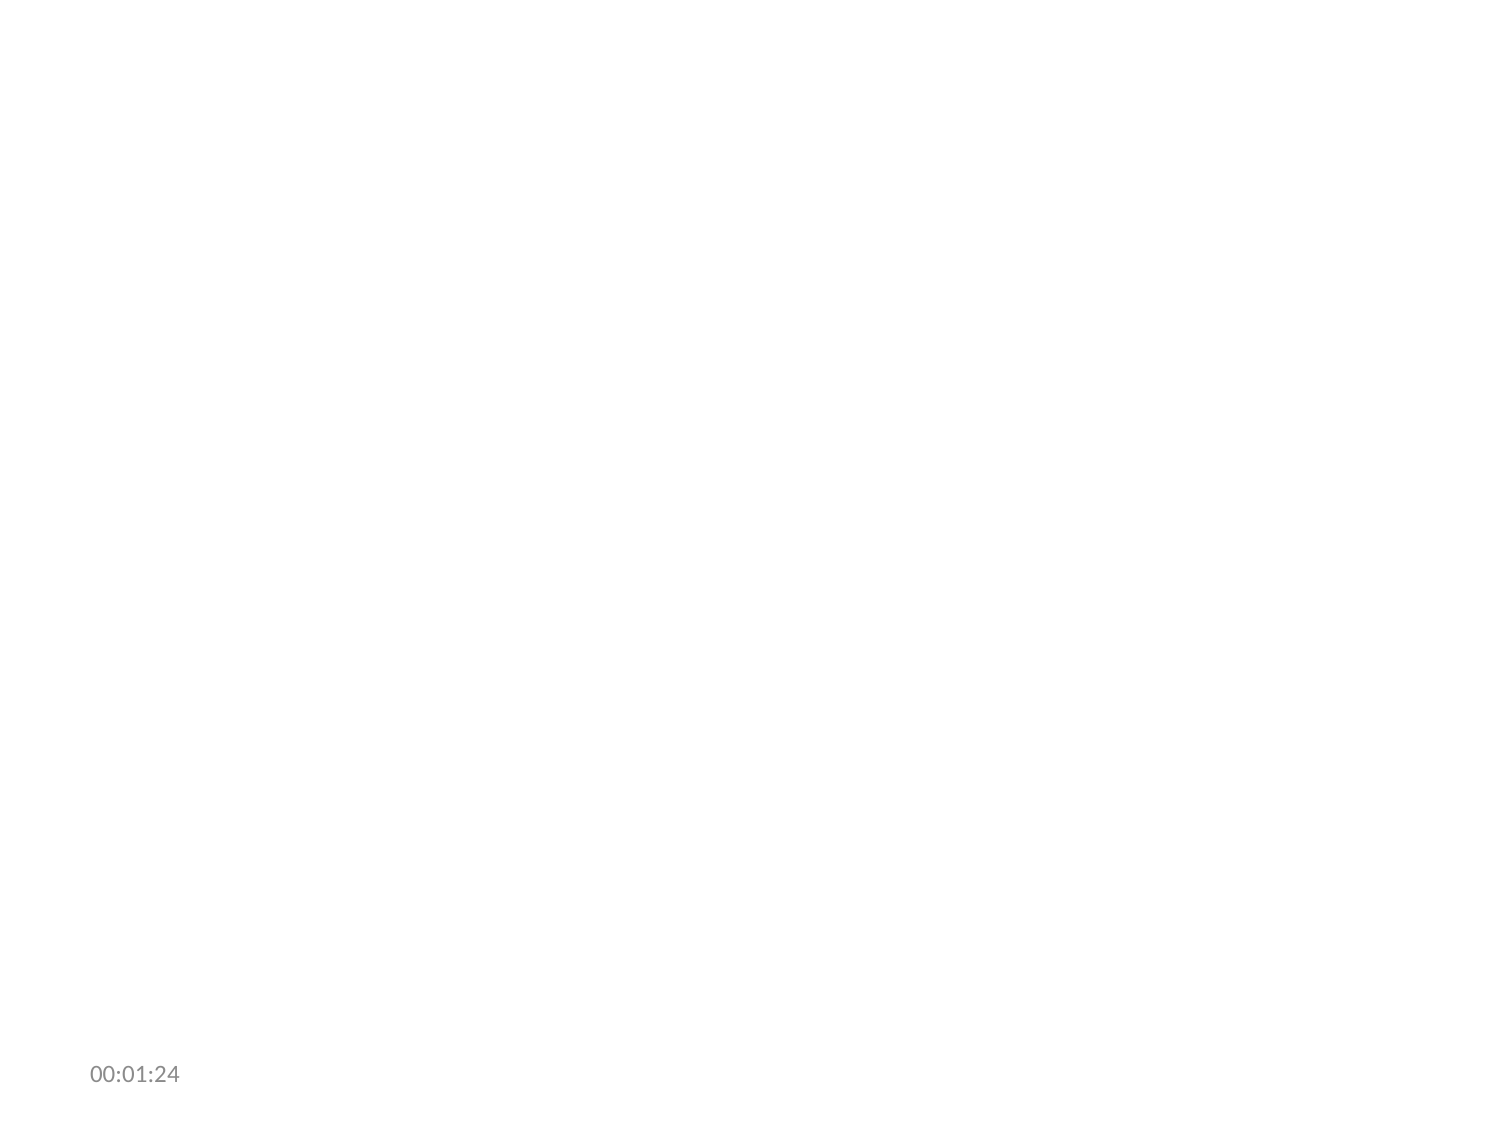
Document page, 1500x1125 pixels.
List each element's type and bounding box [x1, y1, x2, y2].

slide_number [75, 1042, 425, 1103]
